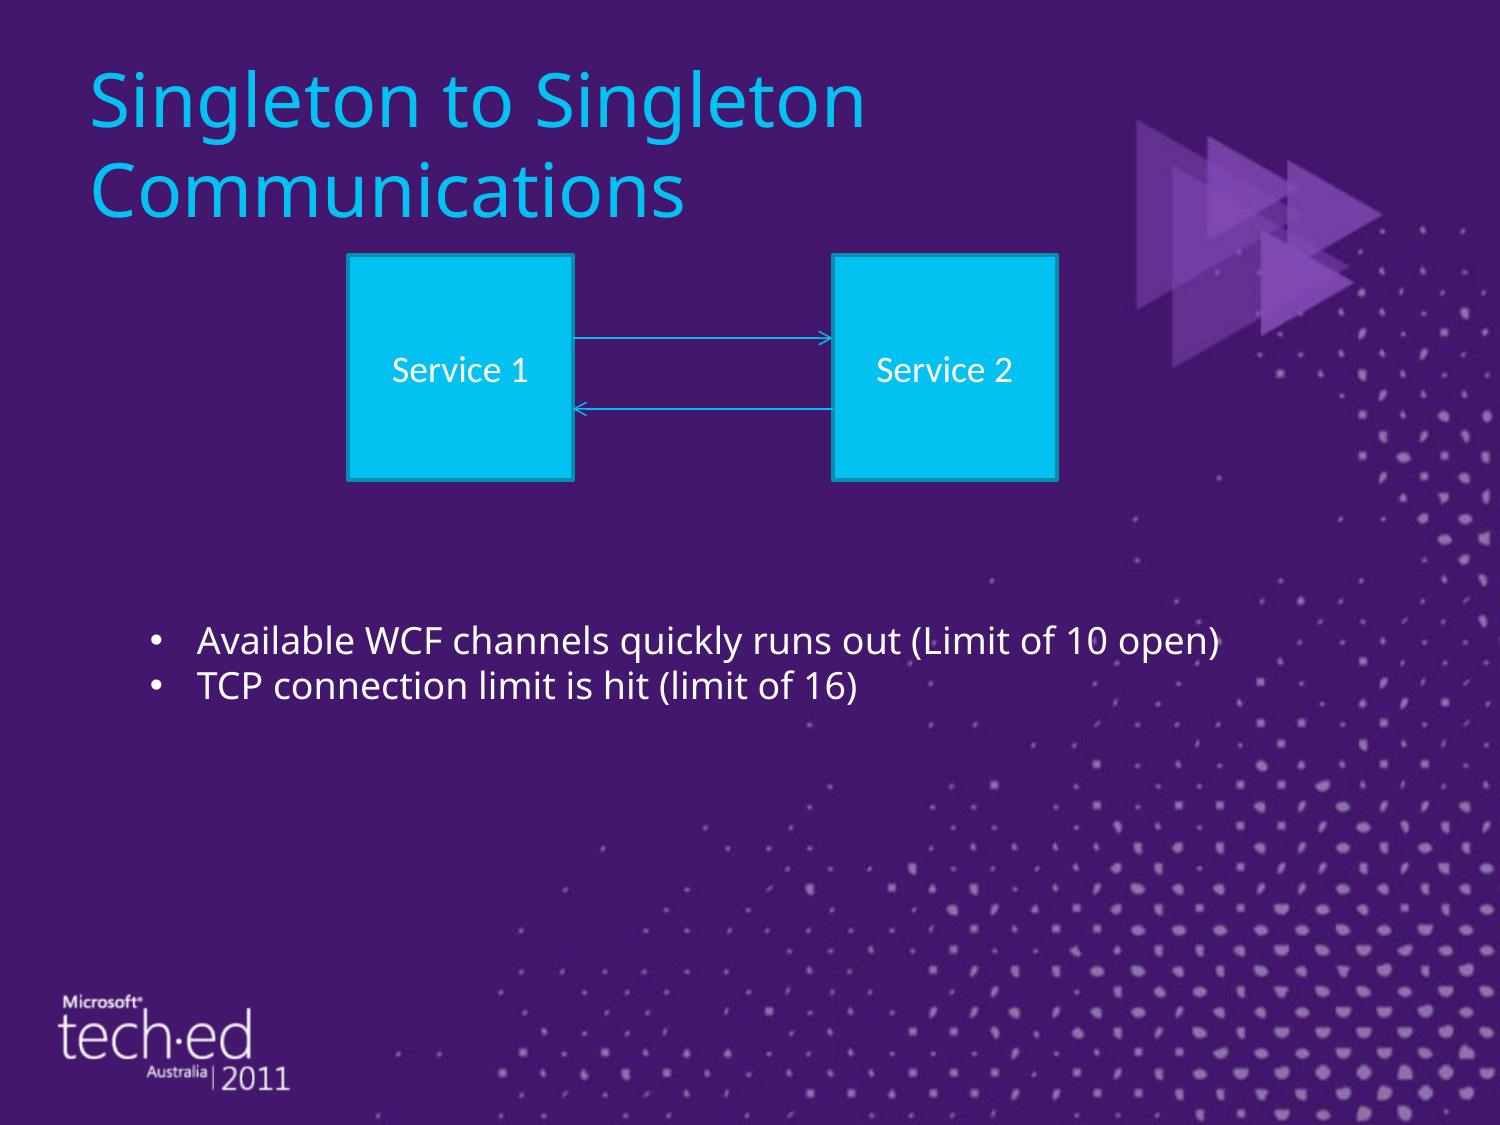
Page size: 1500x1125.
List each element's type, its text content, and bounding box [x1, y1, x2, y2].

text_box Service 2 [831, 253, 1059, 482]
text_box Service 1 [346, 253, 575, 482]
text_box Singleton to Singleton Communications [75, 44, 1424, 114]
picture [0, 0, 1500, 1125]
text_box Available WCF channels quickly runs out (Limit of 10 open) TCP connection limit is hit (limit of 16) [135, 609, 1235, 715]
